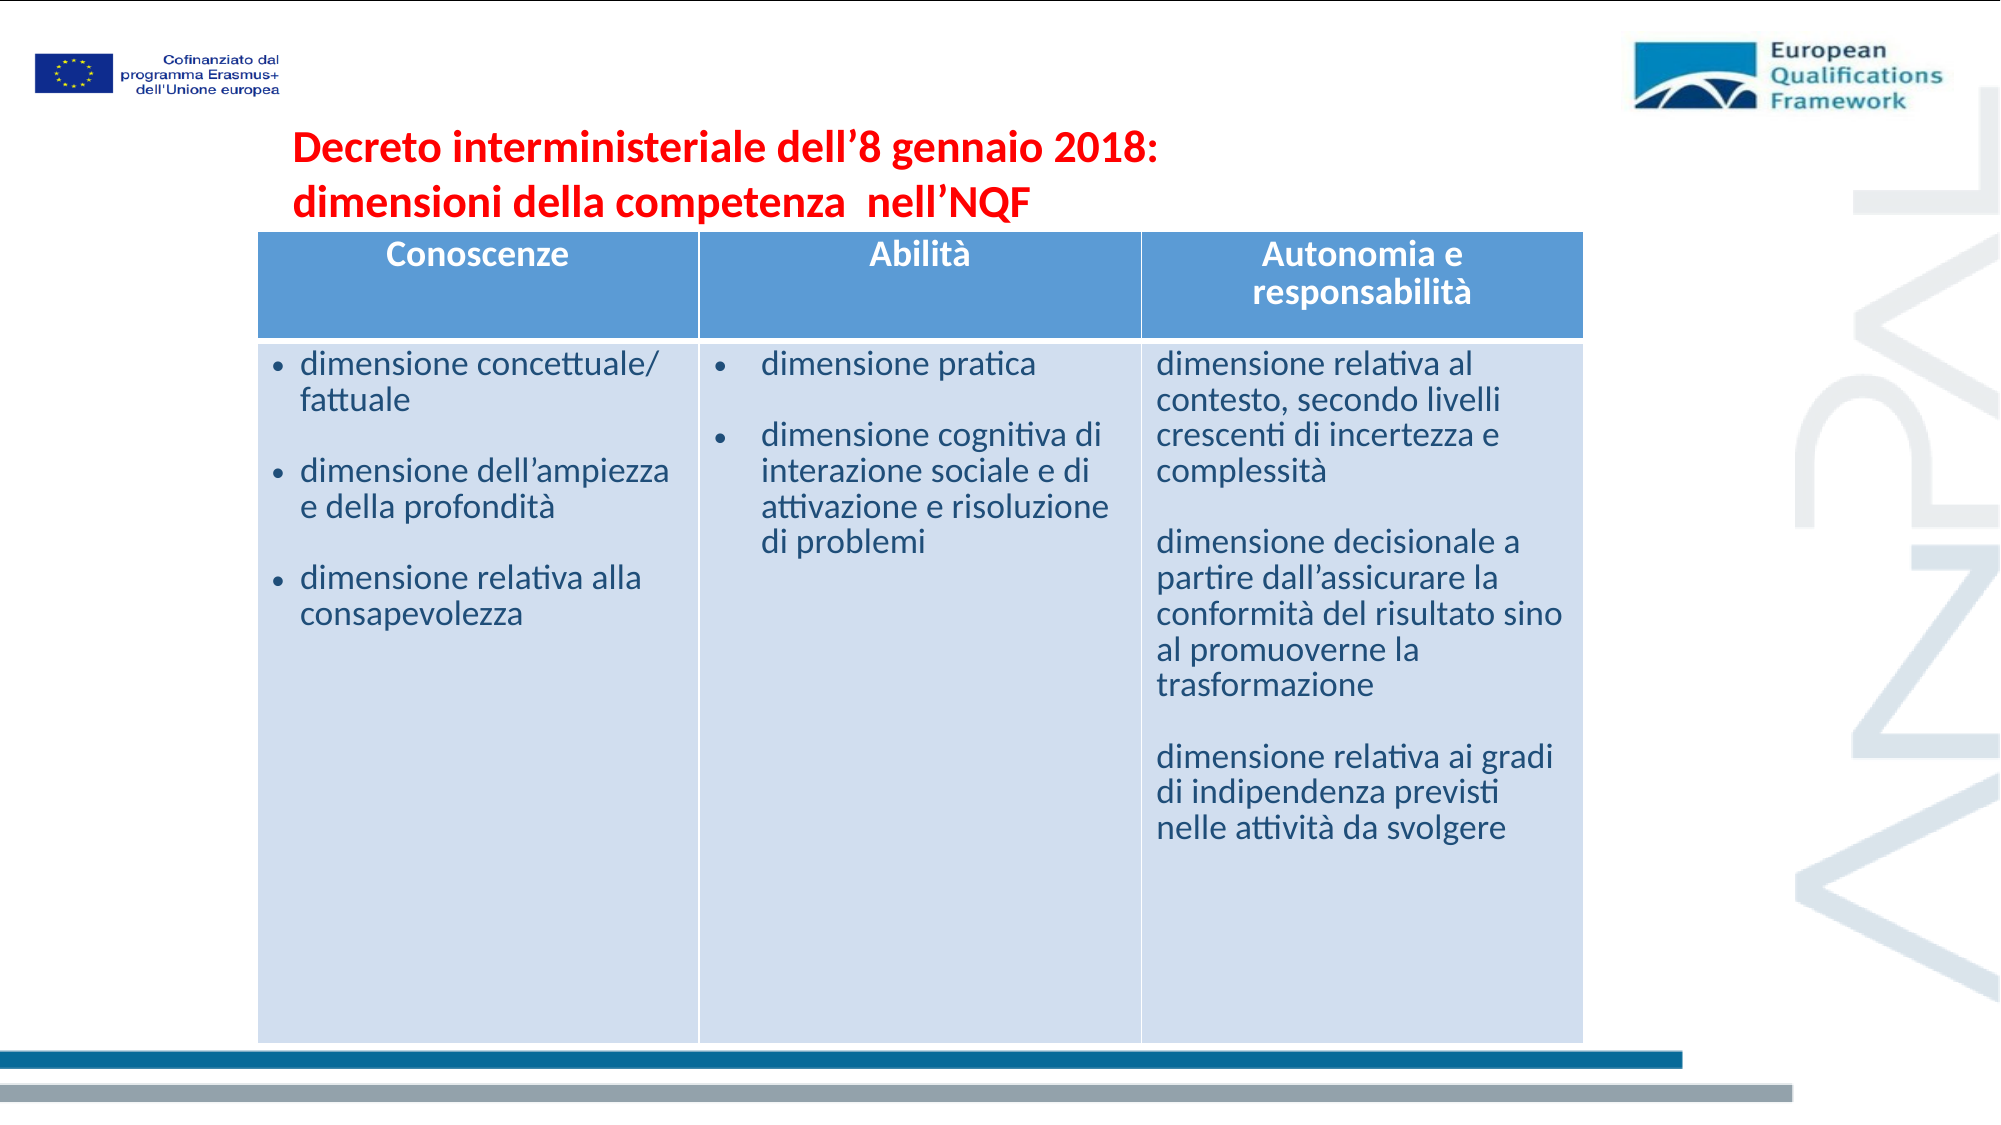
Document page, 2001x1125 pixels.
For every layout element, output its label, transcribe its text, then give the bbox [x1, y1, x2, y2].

table_header Conoscenze [258, 232, 698, 338]
picture [0, 0, 2001, 1125]
table_header Abilità [700, 232, 1141, 338]
table_header Autonomia e responsabilità [1142, 232, 1583, 338]
table_cell dimensione relativa al contesto, secondo livelli crescenti di incertezza e complessità dimensione decisionale a partire dall’assicurare la conformità del risultato sino al promuoverne la trasformazione dimensione relativa ai gradi di indipendenza previsti nelle attività da svolgere [1142, 344, 1583, 1043]
text_box Decreto interministeriale dell’8 gennaio 2018: dimensioni della competenza nell’NQF [281, 136, 1422, 207]
table_cell dimensione pratica dimensione cognitiva di interazione sociale e di attivazione e risoluzione di problemi [700, 344, 1141, 1043]
text_box [265, 107, 1510, 202]
table_cell dimensione concettuale/ fattuale dimensione dell’ampiezza e della profondità dimensione relativa alla consapevolezza [258, 344, 698, 1043]
